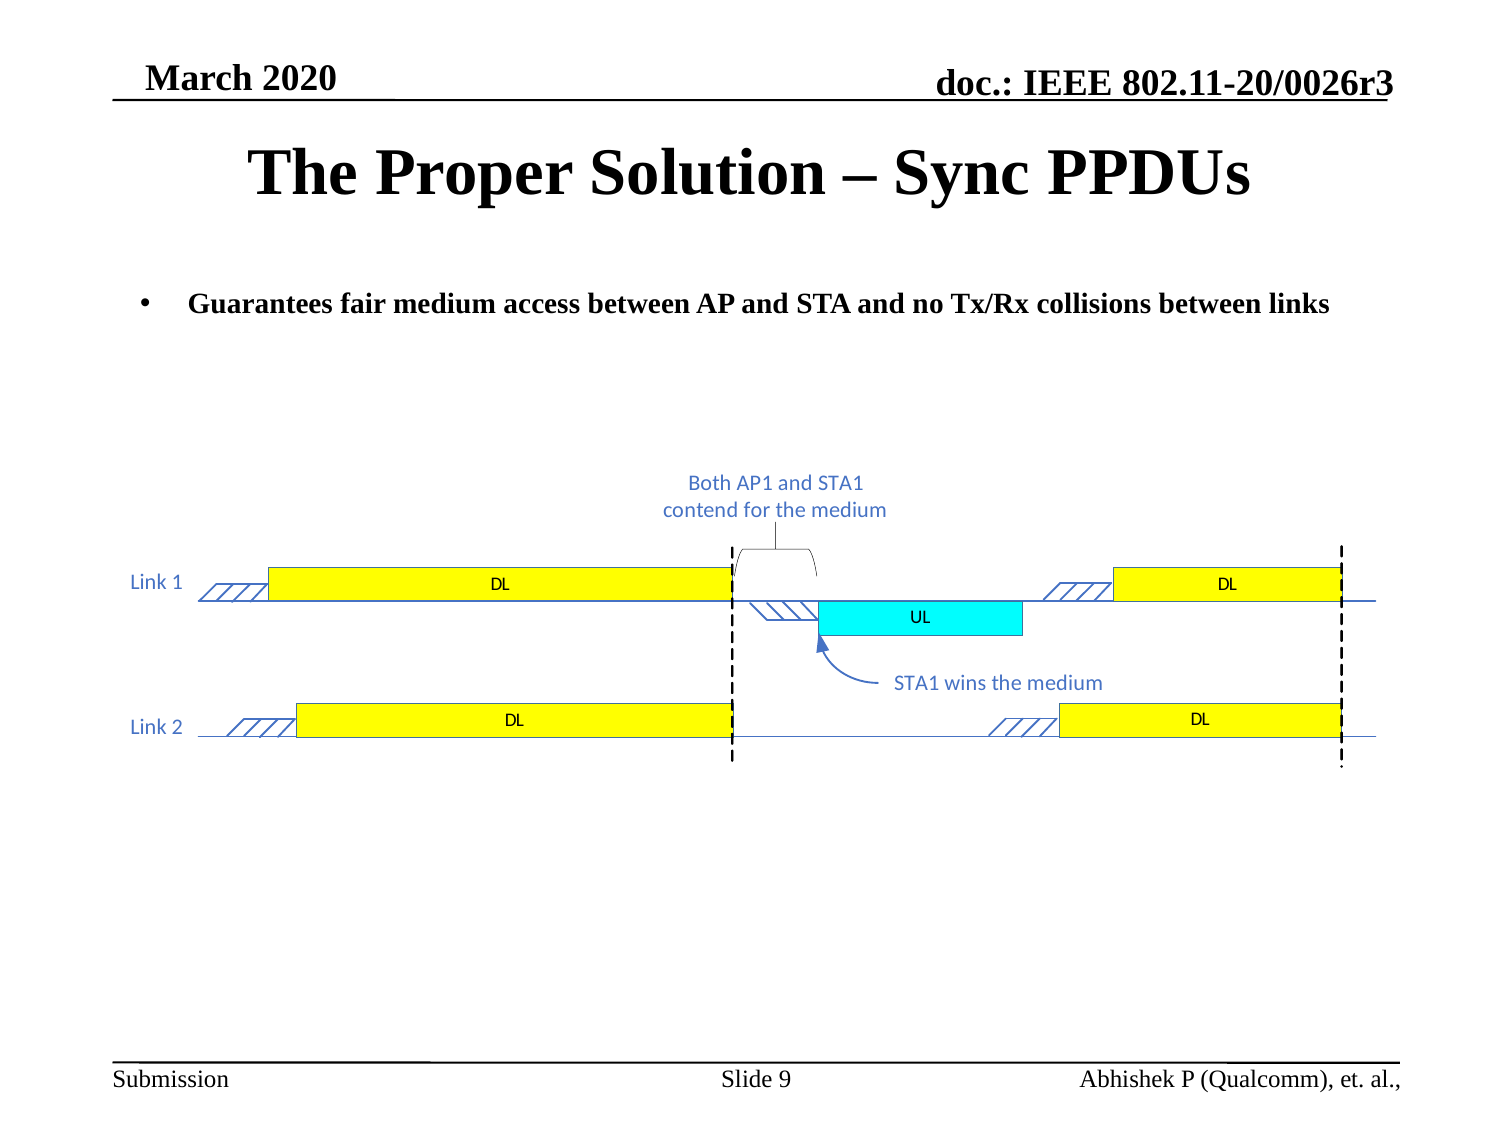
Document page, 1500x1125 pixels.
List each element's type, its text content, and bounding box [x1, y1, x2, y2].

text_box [78, 433, 1413, 804]
text_box Guarantees fair medium access between AP and STA and no Tx/Rx collisions between links [124, 276, 1353, 361]
slide_number Slide 9 [712, 1061, 801, 1125]
footer Abhishek P (Qualcomm), et. al., [949, 1061, 1402, 1125]
title The Proper Solution – Sync PPDUs [112, 112, 1388, 224]
